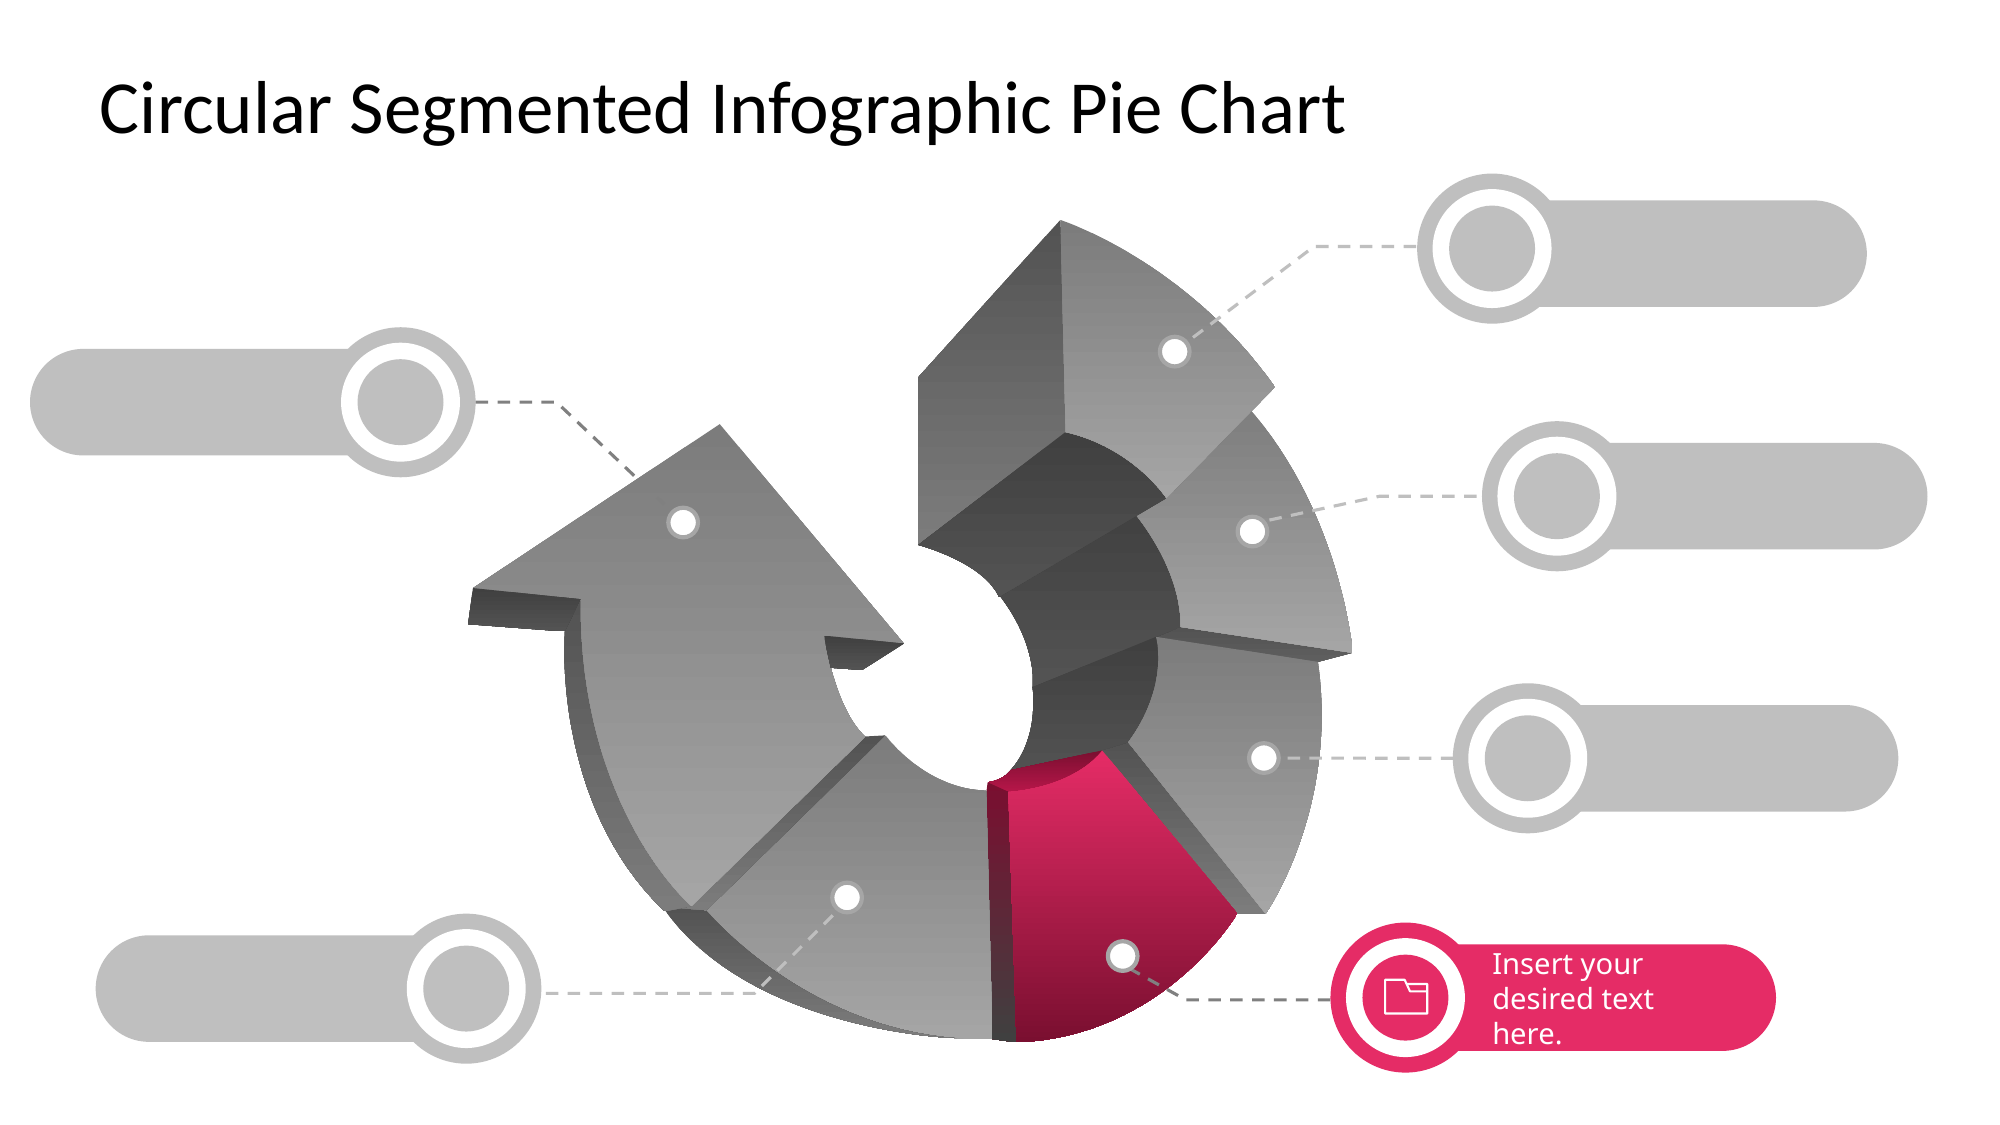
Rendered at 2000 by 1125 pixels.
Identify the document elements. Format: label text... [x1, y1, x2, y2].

text_box [93, 933, 411, 1044]
text_box [1008, 750, 1238, 1043]
text_box [1450, 681, 1605, 836]
text_box [1479, 419, 1635, 574]
text_box [1235, 514, 1270, 549]
text_box [1328, 920, 1483, 1075]
text_box [421, 943, 512, 1034]
text_box [918, 432, 1166, 597]
title Circular Segmented Infographic Pie Chart [99, 45, 1900, 162]
text_box [1264, 494, 1477, 523]
text_box [1582, 702, 1901, 814]
text_box [986, 782, 1016, 1043]
text_box [355, 357, 446, 448]
text_box [830, 880, 864, 915]
text_box [1006, 637, 1158, 774]
text_box [1246, 741, 1281, 775]
text_box [1103, 743, 1265, 914]
text_box [1157, 334, 1192, 369]
text_box [389, 911, 544, 1066]
text_box [666, 505, 701, 540]
text_box [1541, 198, 1869, 310]
text_box [1384, 978, 1429, 1015]
text_box [1430, 186, 1554, 311]
text_box [1159, 628, 1352, 662]
text_box [1105, 939, 1140, 973]
text_box [1460, 942, 1779, 1053]
text_box [824, 635, 904, 670]
text_box [404, 927, 528, 1051]
text_box [1060, 219, 1275, 499]
text_box [338, 340, 463, 464]
text_box [682, 735, 886, 911]
text_box [707, 736, 993, 1040]
text_box [468, 588, 581, 632]
text_box [1343, 936, 1468, 1060]
text_box [1482, 713, 1573, 804]
text_box [1188, 244, 1417, 344]
text_box [27, 346, 346, 458]
text_box Insert your desired text here. [1492, 945, 1726, 1051]
text_box [1000, 517, 1181, 687]
text_box [473, 424, 904, 907]
text_box [1466, 696, 1590, 820]
text_box [762, 973, 958, 1039]
text_box [1511, 451, 1603, 542]
text_box [1131, 965, 1328, 1002]
text_box [1136, 411, 1353, 653]
text_box [989, 750, 1101, 791]
text_box [1611, 440, 1930, 552]
text_box [1128, 636, 1322, 914]
text_box [1360, 952, 1451, 1043]
text_box [1447, 203, 1538, 294]
text_box [918, 220, 1065, 544]
text_box [545, 901, 839, 996]
text_box [1415, 171, 1570, 326]
text_box [564, 603, 691, 912]
text_box [323, 325, 478, 480]
text_box [1495, 434, 1619, 558]
text_box [666, 909, 729, 944]
text_box [475, 400, 665, 505]
